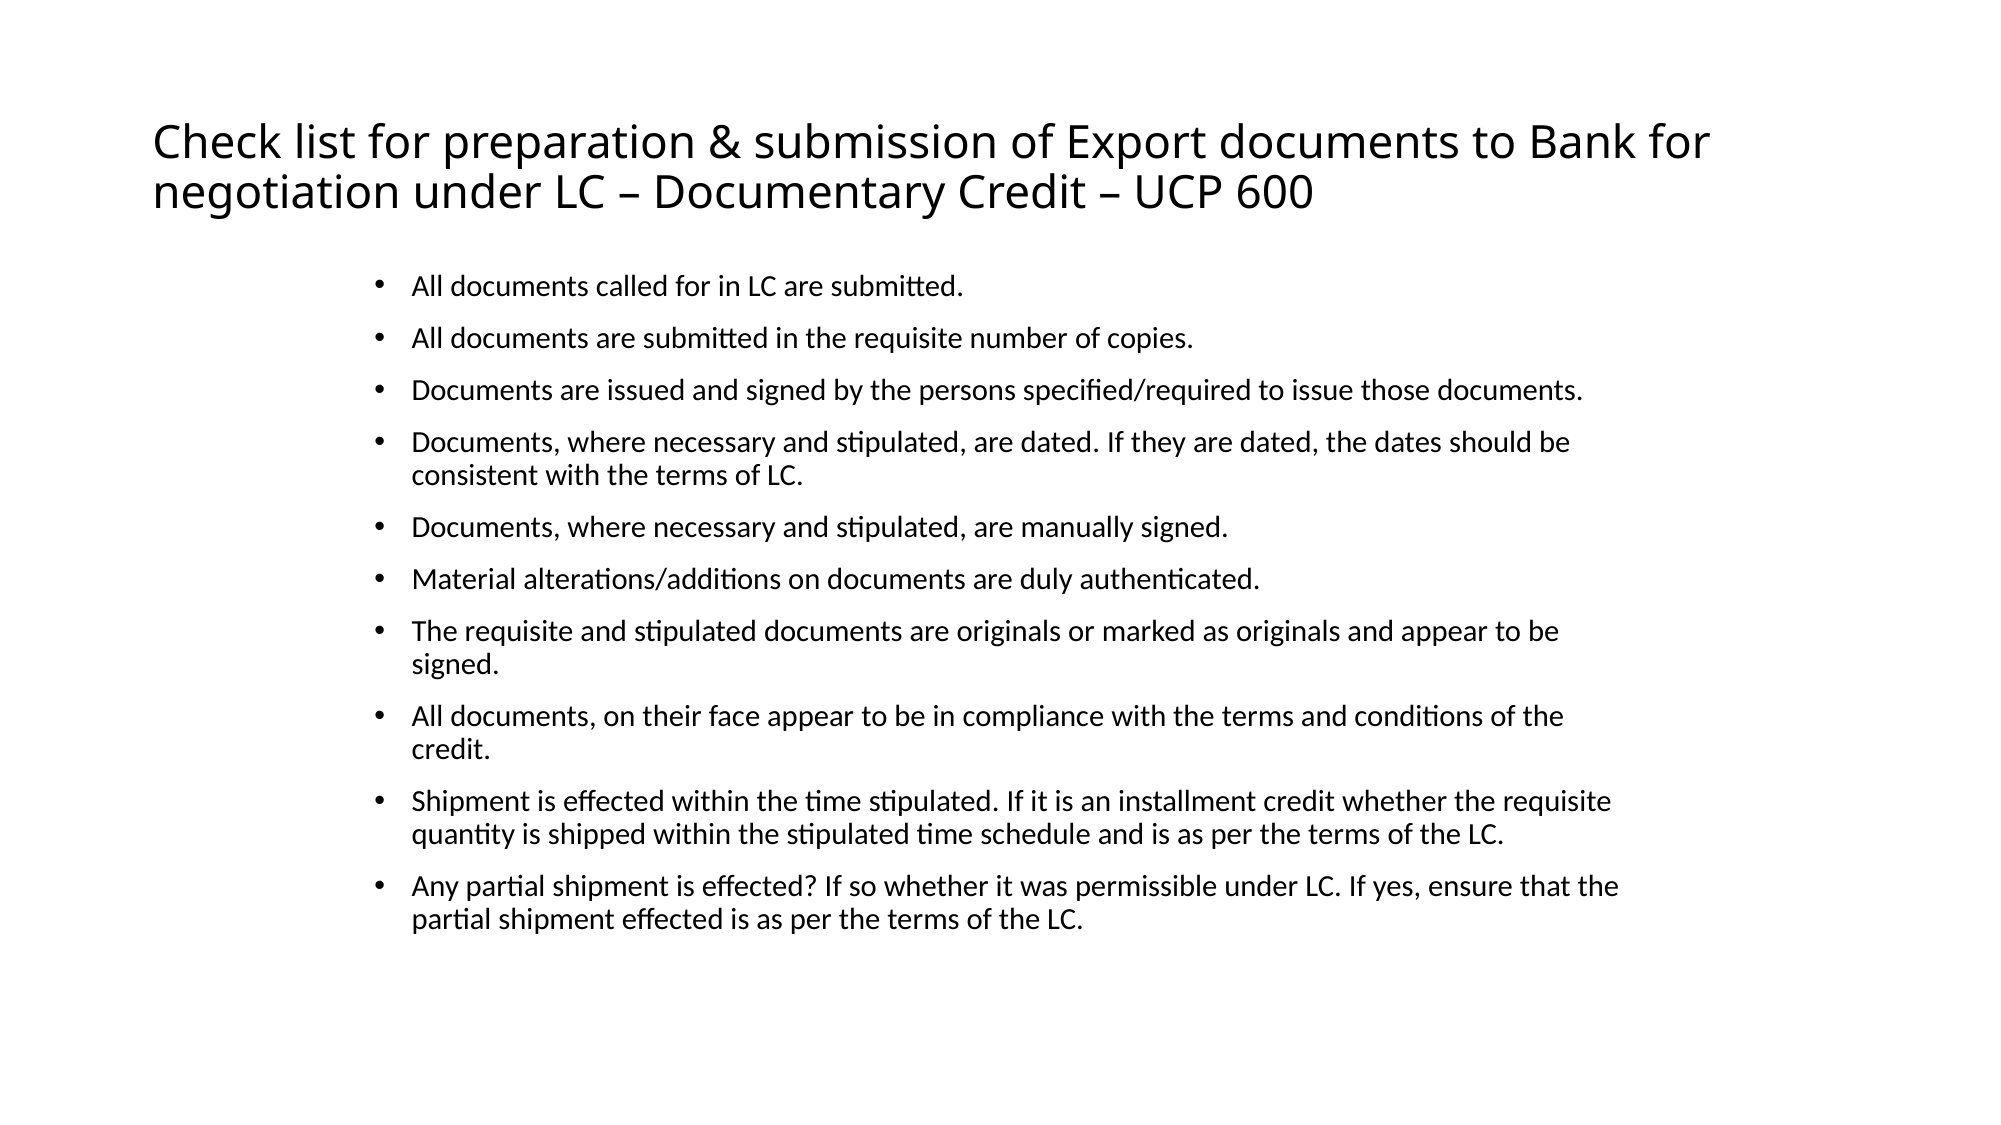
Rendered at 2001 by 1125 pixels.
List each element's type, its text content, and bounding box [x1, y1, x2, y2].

title Check list for preparation & submission of Export documents to Bank for negotiation under LC – Documentary Credit – UCP 600 [137, 59, 1863, 278]
list All documents called for in LC are submitted. All documents are submitted in the requisite number of copies. Documents are issued and signed by the persons specified/required to issue those documents. Documents, where necessary and stipulated, are dated. If they are dated, the dates should be consistent with the terms of LC. Documents, where necessary and stipulated, are manually signed. Material alterations/additions on documents are duly authenticated. The requisite and stipulated documents are originals or marked as originals and appear to be signed. All documents, on their face appear to be in compliance with the terms and conditions of the credit. Shipment is effected within the time stipulated. If it is an installment credit whether the requisite quantity is shipped within the stipulated time schedule and is as per the terms of the LC. Any partial shipment is effected? If so whether it was permissible under LC. If yes, ensure that the partial shipment effected is as per the terms of the LC. [359, 262, 1635, 975]
